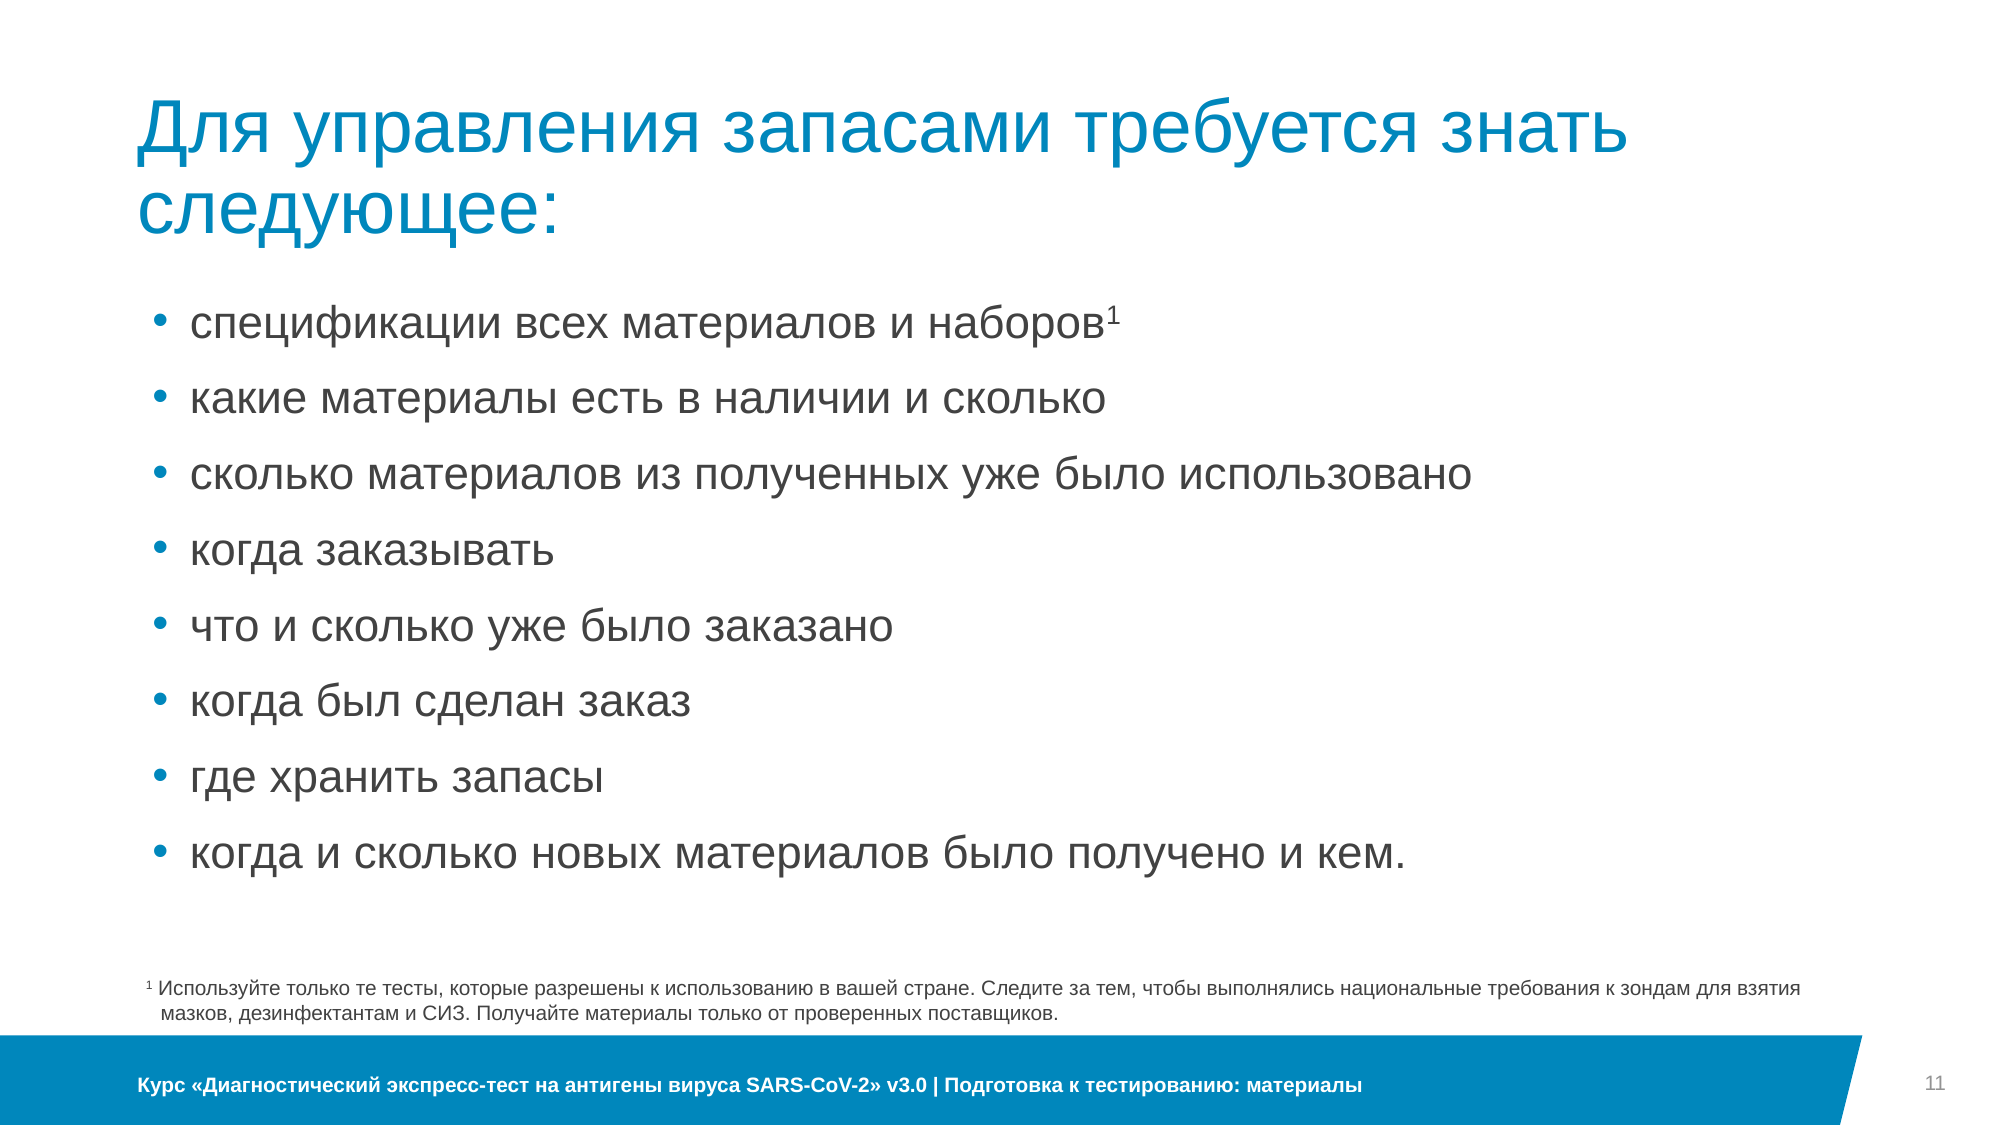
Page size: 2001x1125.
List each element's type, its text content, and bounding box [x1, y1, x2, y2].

footer Курс «Диагностический экспресс-тест на антигены вируса SARS-CoV-2» v3.0 | Подготовка к тестированию: материалы [137, 1042, 1675, 1125]
text_box Для управления запасами требуется знать следующее: [137, 95, 1863, 251]
text_box 1 Используйте только те тесты, которые разрешены к использованию в вашей стране. Следите за тем, чтобы выполнялись национальные требования к зондам для взятия мазков, дезинфектантам и СИЗ. Получайте материалы только от проверенных поставщиков. [137, 966, 1863, 1033]
slide_number 11 [1862, 1035, 1947, 1125]
list спецификации всех материалов и наборов1 какие материалы есть в наличии и сколько сколько материалов из полученных уже было использовано когда заказывать что и сколько уже было заказано когда был сделан заказ где хранить запасы когда и сколько новых материалов было получено и кем. [137, 284, 1863, 909]
